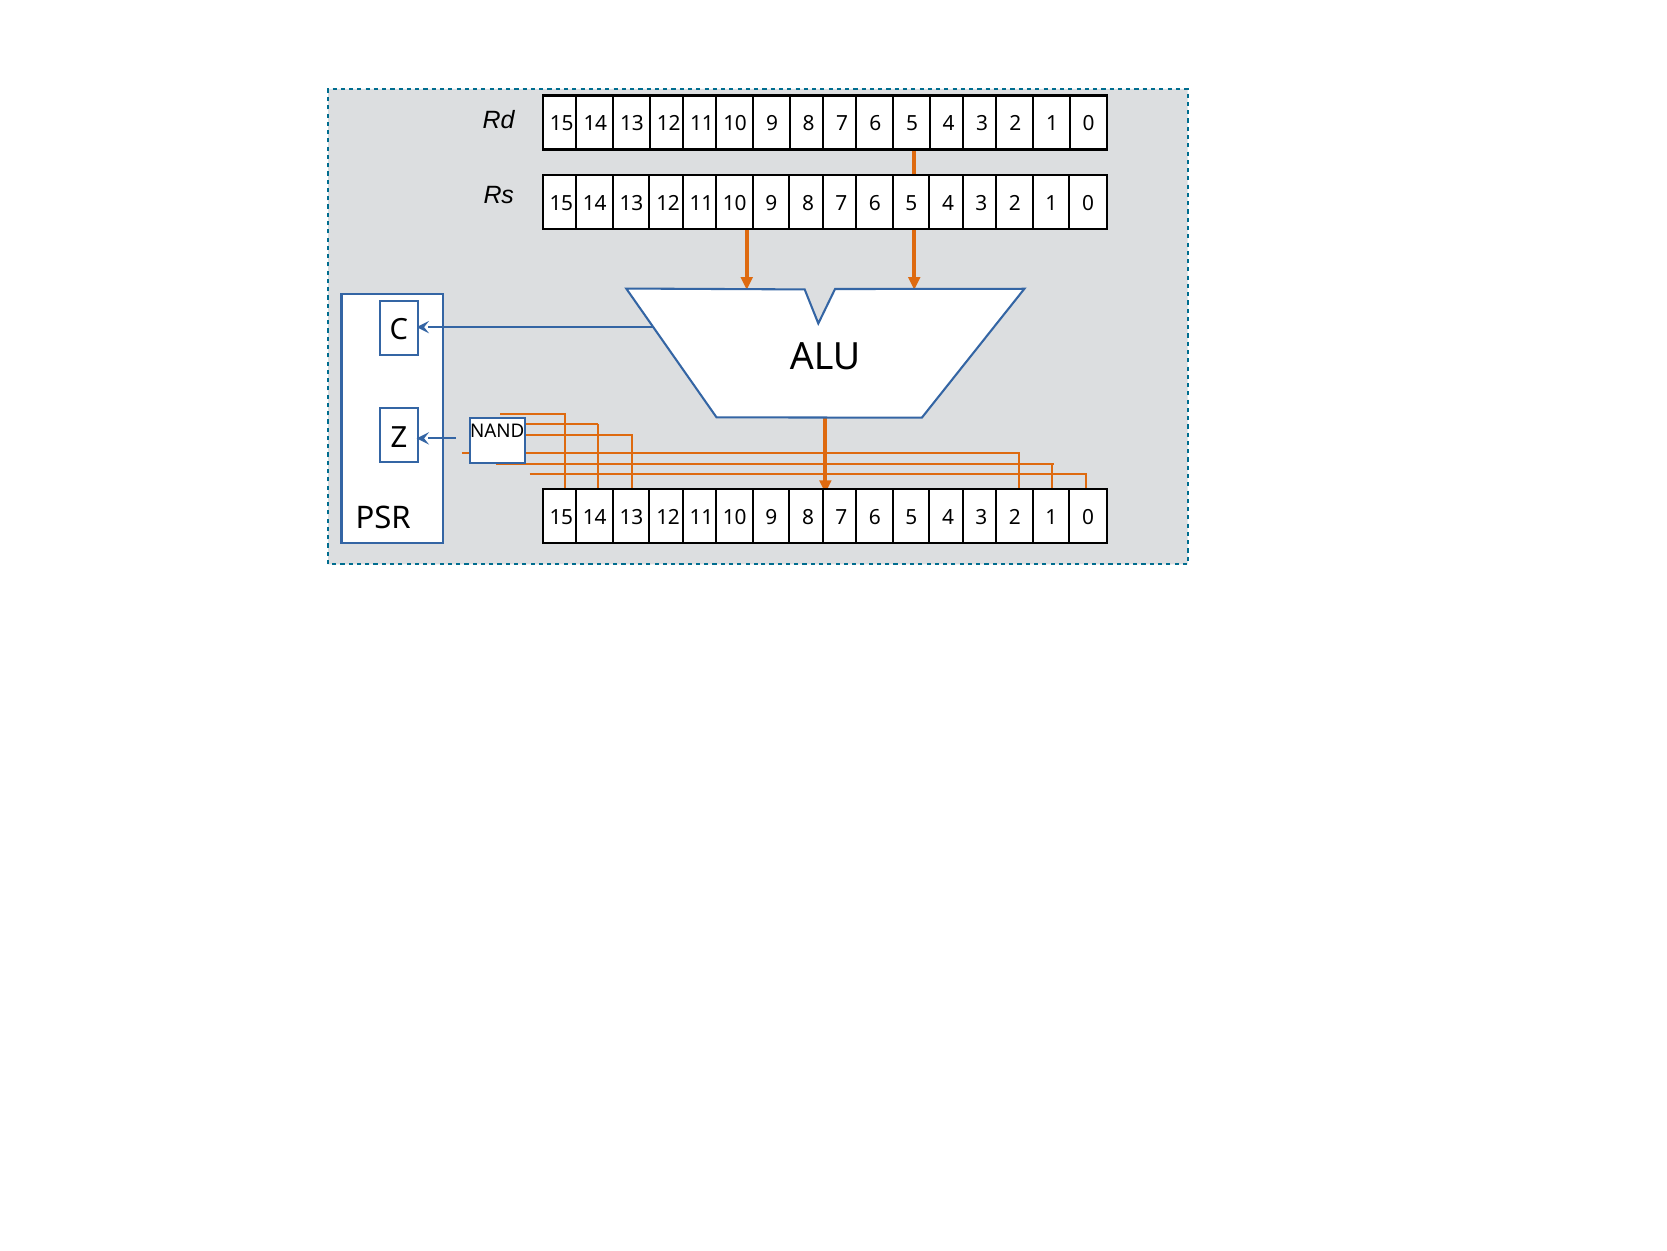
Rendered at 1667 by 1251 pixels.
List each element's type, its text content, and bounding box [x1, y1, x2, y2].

text_box [328, 88, 1188, 565]
text_box [710, 409, 929, 418]
text_box [908, 235, 921, 288]
text_box C [380, 300, 418, 355]
text_box [341, 293, 443, 543]
text_box ALU [669, 301, 981, 409]
text_box [416, 432, 430, 445]
text_box [418, 320, 430, 334]
text_box [829, 288, 1025, 344]
text_box [626, 288, 810, 350]
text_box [542, 95, 1108, 150]
text_box NAND [470, 418, 525, 464]
text_box PSR [349, 473, 418, 560]
text_box Z [380, 408, 418, 463]
text_box [740, 235, 753, 289]
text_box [542, 175, 1108, 230]
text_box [542, 489, 1108, 544]
text_box Rs [442, 172, 540, 222]
text_box Rd [442, 97, 538, 148]
